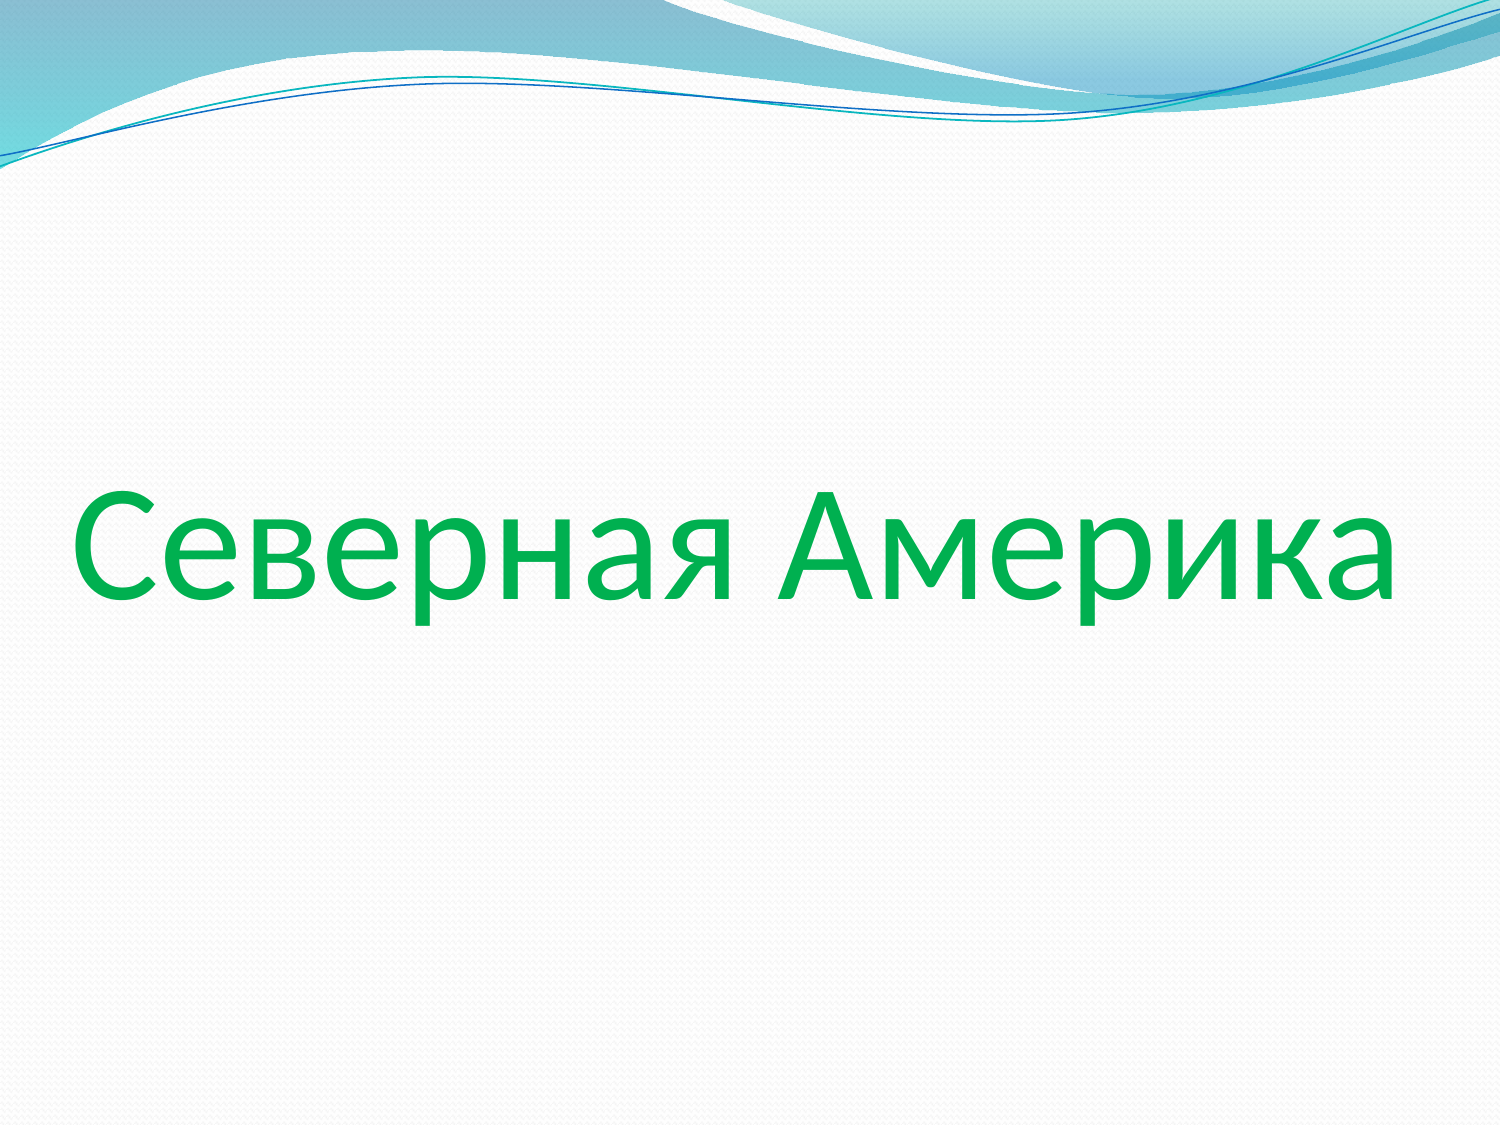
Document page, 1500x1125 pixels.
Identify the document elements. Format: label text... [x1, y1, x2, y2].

title Северная Америка [70, 58, 1433, 633]
